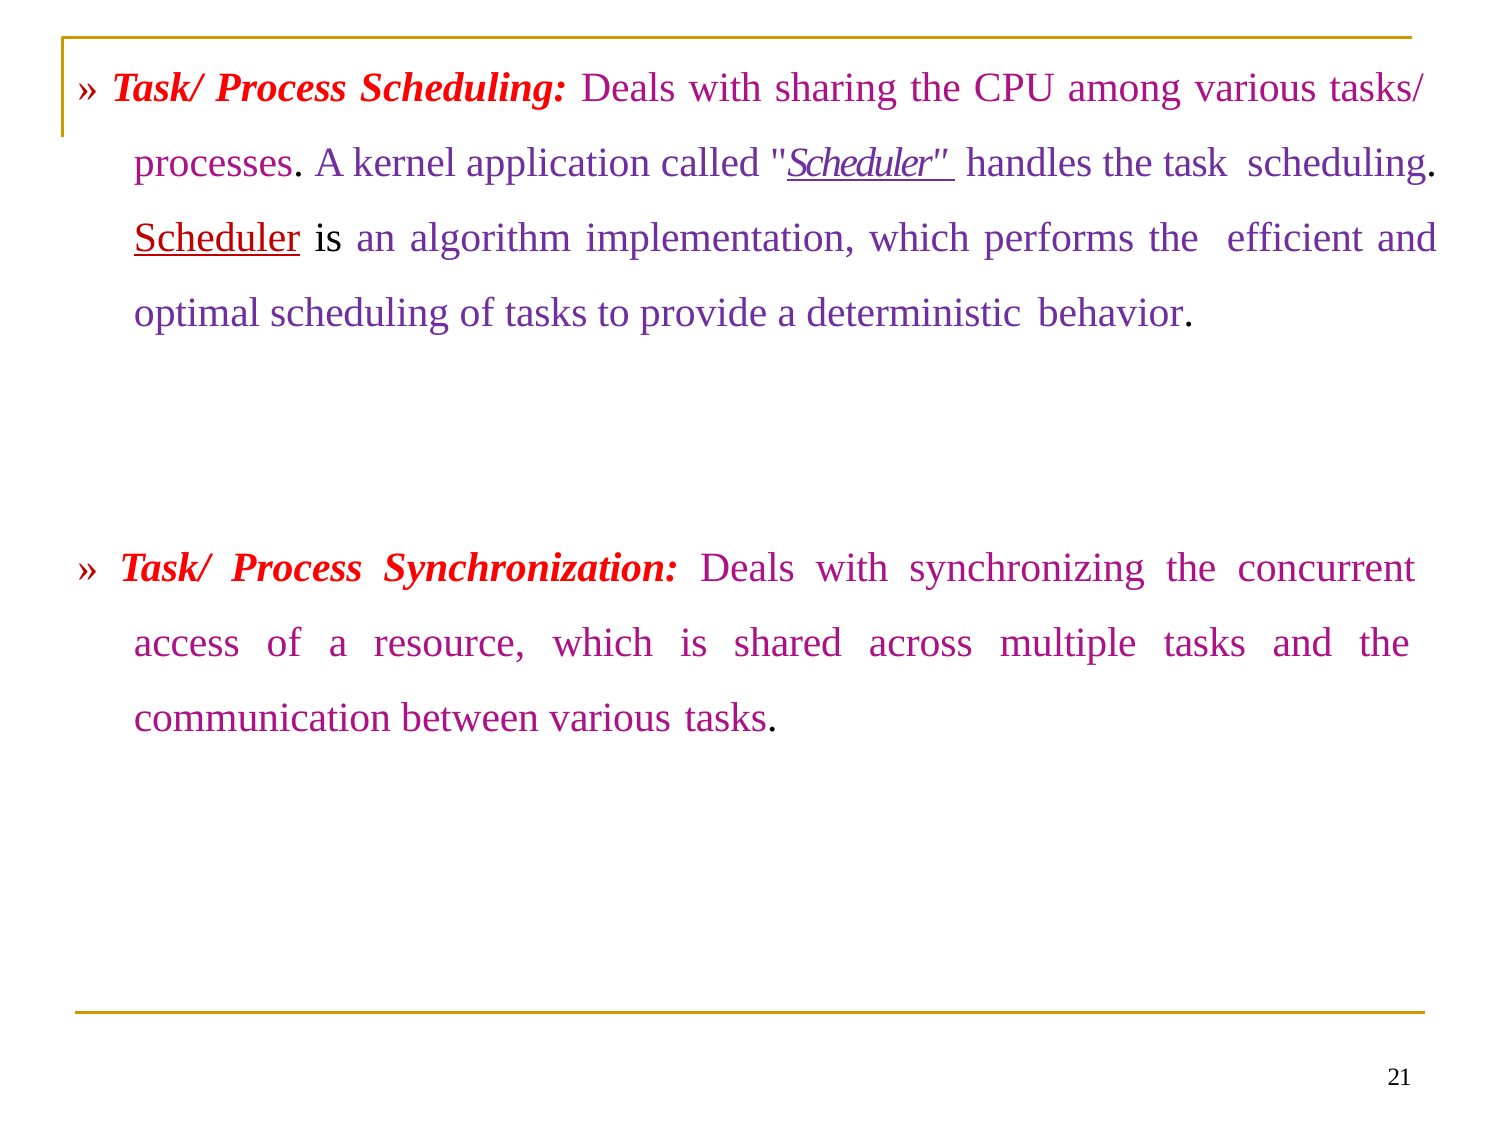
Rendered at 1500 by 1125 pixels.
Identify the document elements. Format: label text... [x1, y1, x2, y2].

text_box » Task/ Process Synchronization: Deals with synchronizing the concurrent access of a resource, which is shared across multiple tasks and the communication between various tasks. [75, 512, 1437, 740]
text_box » Task/ Process Scheduling: Deals with sharing the CPU among various tasks/ processes. A kernel application called "Scheduler" handles the task scheduling. Scheduler is an algorithm implementation, which performs the efficient and optimal scheduling of tasks to provide a deterministic behavior. [75, 32, 1438, 335]
text_box 21 [1381, 1061, 1417, 1091]
